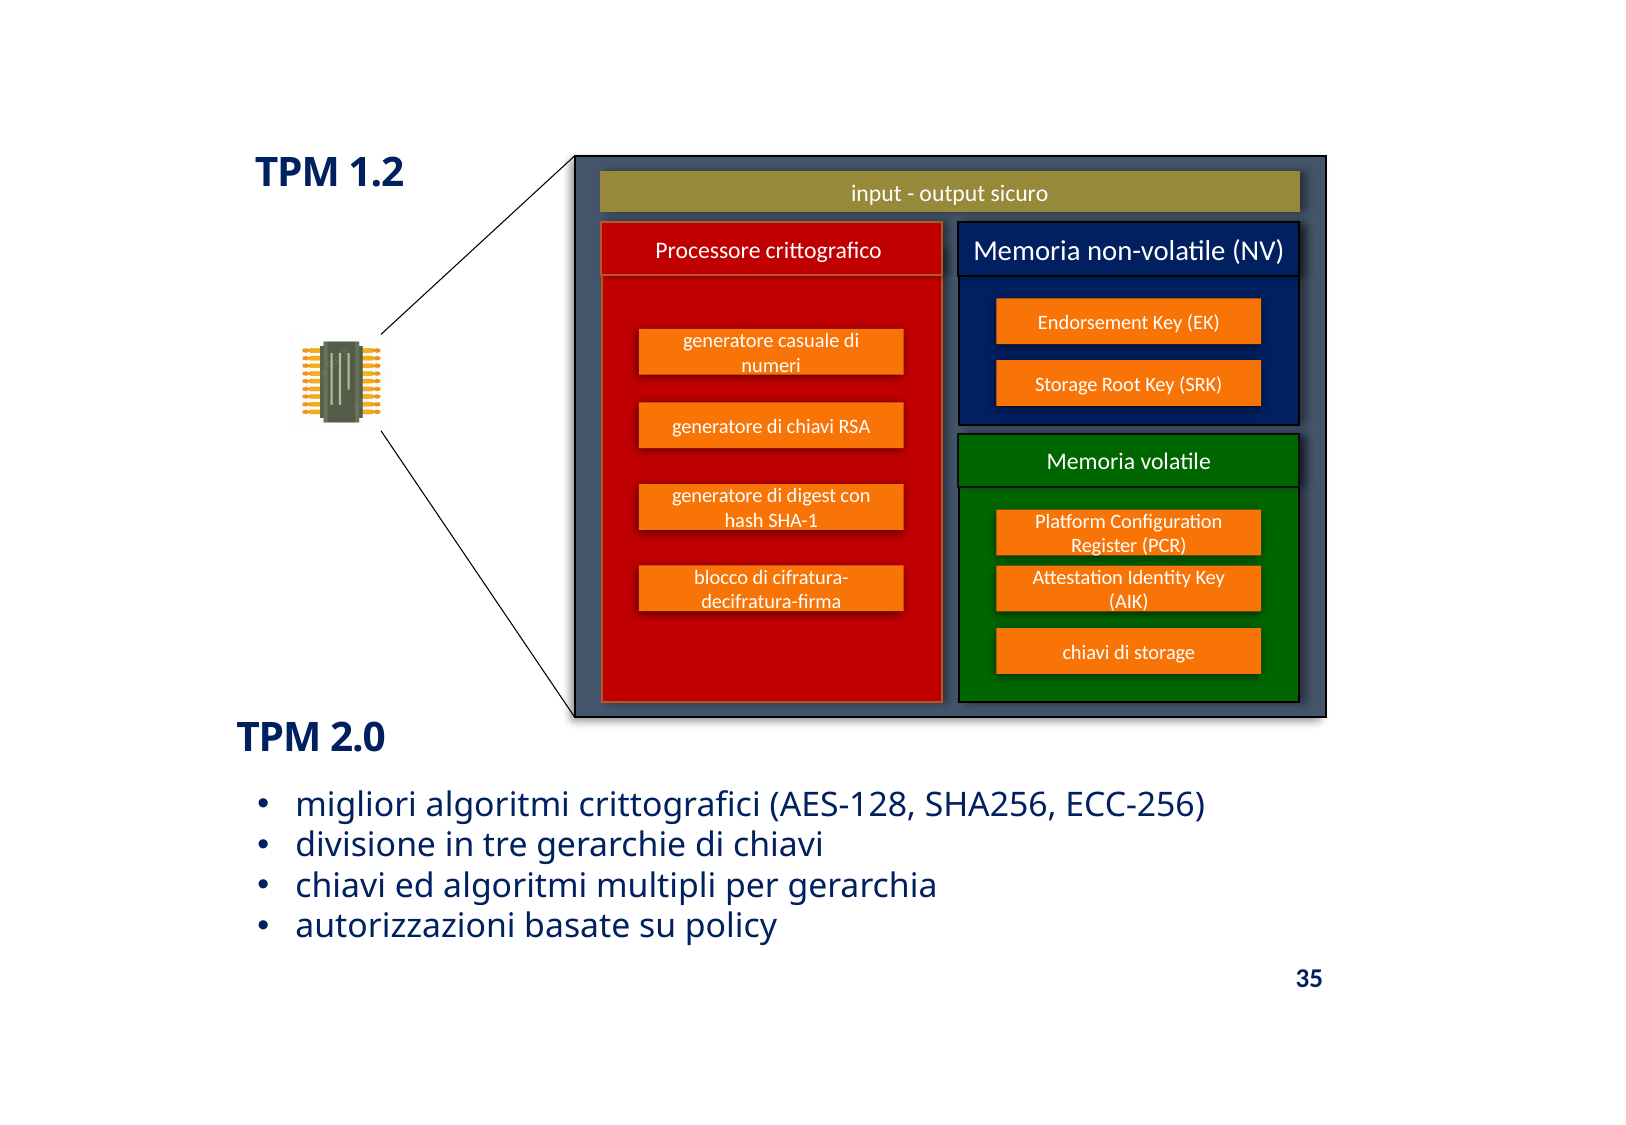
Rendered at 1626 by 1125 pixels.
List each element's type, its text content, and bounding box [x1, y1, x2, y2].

text_box input - output sicuro [600, 171, 1300, 212]
text_box [958, 488, 1300, 703]
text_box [989, 506, 1268, 684]
slide_number 35 [1063, 952, 1339, 1002]
text_box Memoria volatile [957, 433, 1300, 488]
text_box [989, 294, 1268, 414]
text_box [380, 155, 575, 335]
text_box [958, 277, 1300, 426]
text_box Storage Root Key (SRK) [996, 360, 1262, 406]
text_box generatore di digest con hash SHA-1 [638, 484, 904, 530]
text_box Processore crittografico [600, 221, 943, 276]
picture [290, 334, 392, 431]
text_box [574, 155, 1327, 718]
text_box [380, 430, 575, 718]
text_box Platform Configuration Register (PCR) [996, 509, 1262, 556]
text_box Memoria non-volatile (NV) [957, 221, 1300, 277]
text_box Attestation Identity Key (AIK) [996, 565, 1262, 612]
text_box blocco di cifratura-decifratura-firma [638, 565, 904, 612]
text_box generatore di chiavi RSA [638, 402, 904, 449]
text_box generatore casuale di numeri [638, 328, 904, 375]
text_box TPM 2.0 [224, 646, 941, 766]
text_box TPM 1.2 [242, 81, 959, 201]
text_box Endorsement Key (EK) [996, 298, 1262, 345]
text_box migliori algoritmi crittografici (AES-128, SHA256, ECC-256) divisione in tre gerarchie di chiavi chiavi ed algoritmi multipli per gerarchia autorizzazioni basate su policy [242, 734, 1349, 993]
text_box [601, 276, 943, 703]
text_box chiavi di storage [996, 628, 1262, 674]
text_box [604, 167, 1312, 708]
